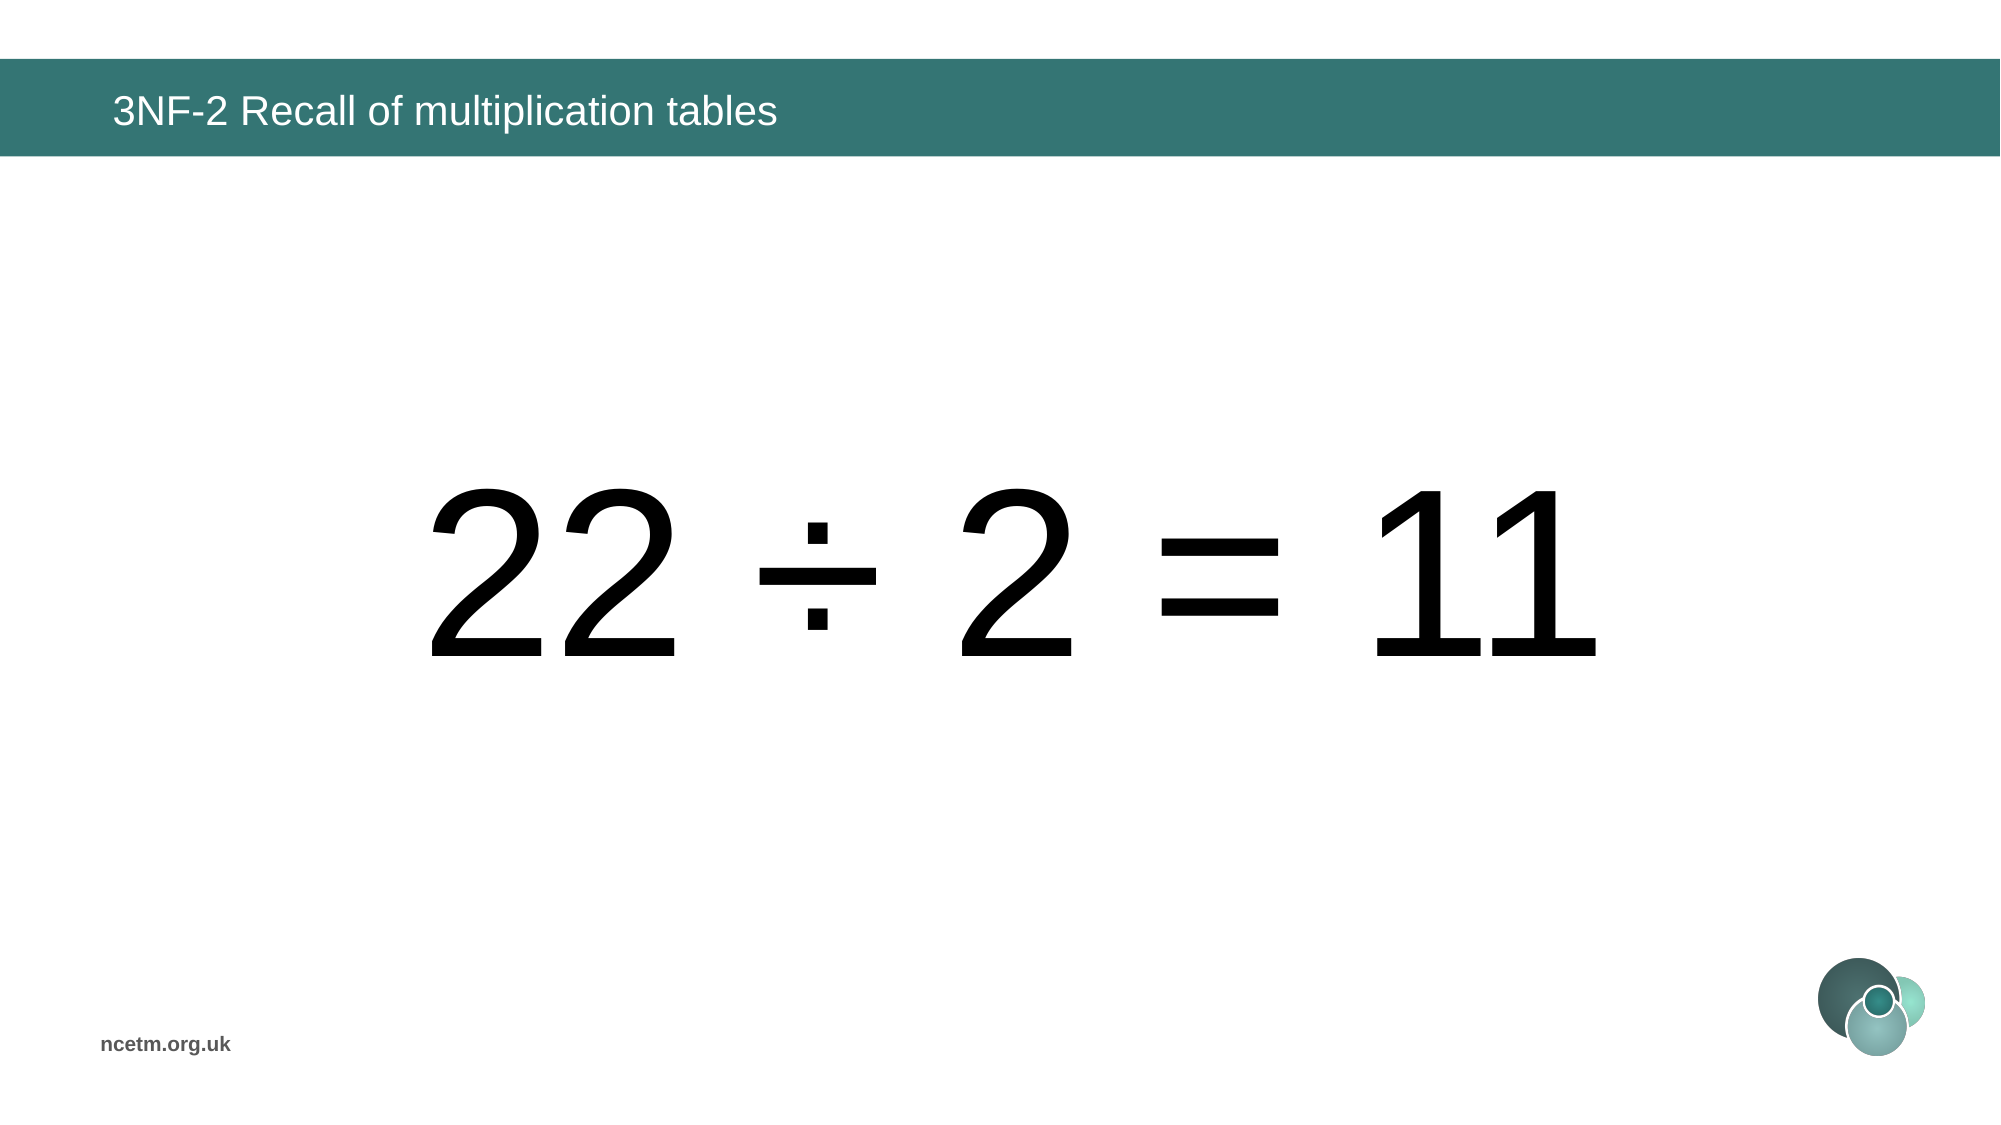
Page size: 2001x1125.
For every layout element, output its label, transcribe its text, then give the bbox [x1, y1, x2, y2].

title 3NF-2 Recall of multiplication tables [97, 76, 1945, 147]
text_box 22 ÷ 2 = [405, 409, 1344, 712]
picture [1818, 958, 1925, 1056]
text_box 11 [1344, 409, 1624, 712]
